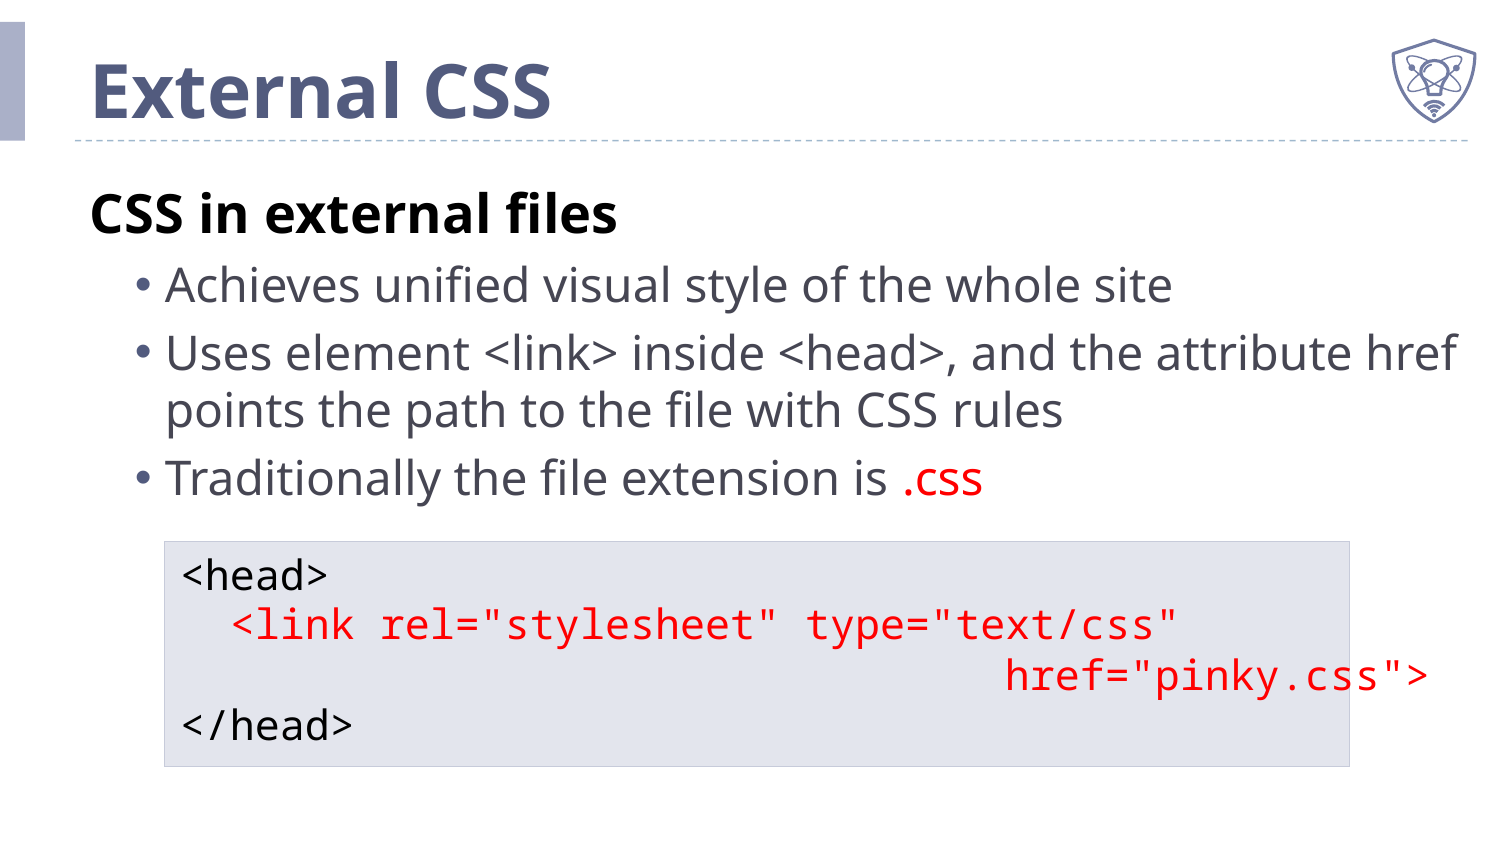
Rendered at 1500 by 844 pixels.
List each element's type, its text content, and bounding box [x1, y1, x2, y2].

title External CSS [75, 18, 1475, 141]
text_box <head> <link rel="stylesheet" type="text/css" href="pinky.css"> </head> [164, 541, 1350, 767]
list CSS in external files Achieves unified visual style of the whole site Uses element <link> inside <head>, and the attribute href points the path to the file with CSS rules Traditionally the file extension is .css [75, 171, 1475, 835]
